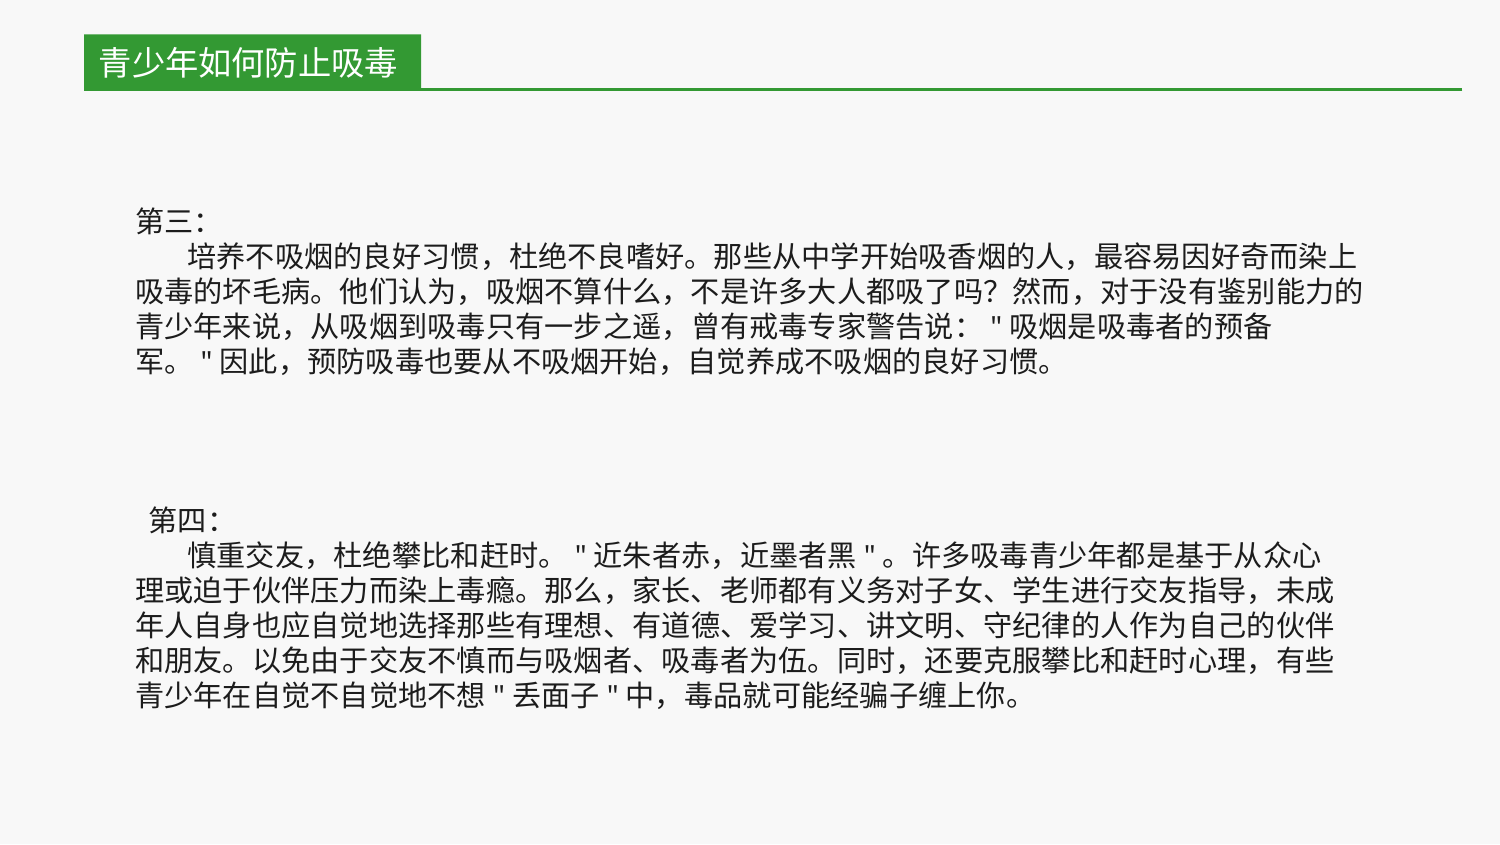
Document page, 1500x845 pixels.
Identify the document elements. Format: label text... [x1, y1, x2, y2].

text_box 第三： 培养不吸烟的良好习惯，杜绝不良嗜好。那些从中学开始吸香烟的人，最容易因好奇而染上吸毒的坏毛病。他们认为，吸烟不算什么，不是许多大人都吸了吗？然而，对于没有鉴别能力的青少年来说，从吸烟到吸毒只有一步之遥，曾有戒毒专家警告说："吸烟是吸毒者的预备军。"因此，预防吸毒也要从不吸烟开始，自觉养成不吸烟的良好习惯。 [120, 196, 1386, 386]
text_box 青少年如何防止吸毒 [84, 34, 422, 88]
text_box 第四： 慎重交友，杜绝攀比和赶时。"近朱者赤，近墨者黑"。许多吸毒青少年都是基于从众心理或迫于伙伴压力而染上毒瘾。那么，家长、老师都有义务对子女、学生进行交友指导，未成年人自身也应自觉地选择那些有理想、有道德、爱学习、讲文明、守纪律的人作为自己的伙伴和朋友。以免由于交友不慎而与吸烟者、吸毒者为伍。同时，还要克服攀比和赶时心理，有些青少年在自觉不自觉地不想"丢面子"中，毒品就可能经骗子缠上你。 [120, 494, 1352, 720]
